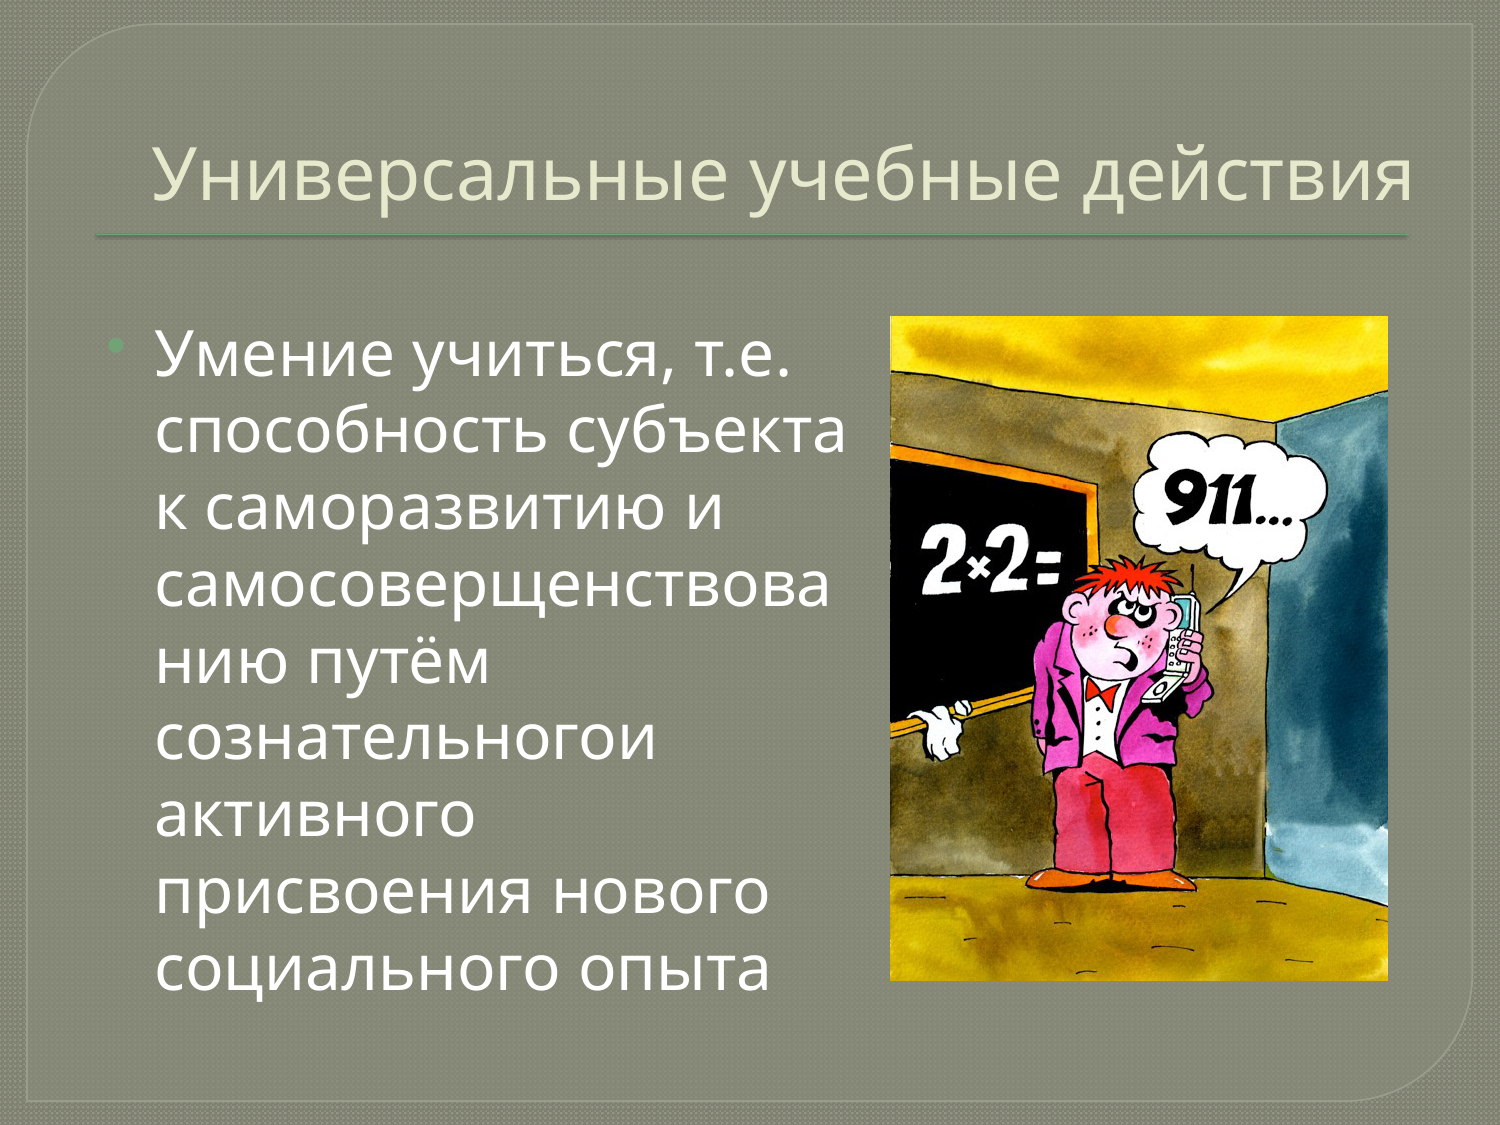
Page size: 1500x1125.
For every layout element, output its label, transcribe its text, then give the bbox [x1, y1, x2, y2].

list Умение учиться, т.е. способность субъекта к саморазвитию и самосоверщенствованию путём сознательногои активного присвоения нового социального опыта [93, 304, 879, 1020]
picture [890, 316, 1388, 981]
title Универсальные учебные действия [82, 35, 1432, 223]
